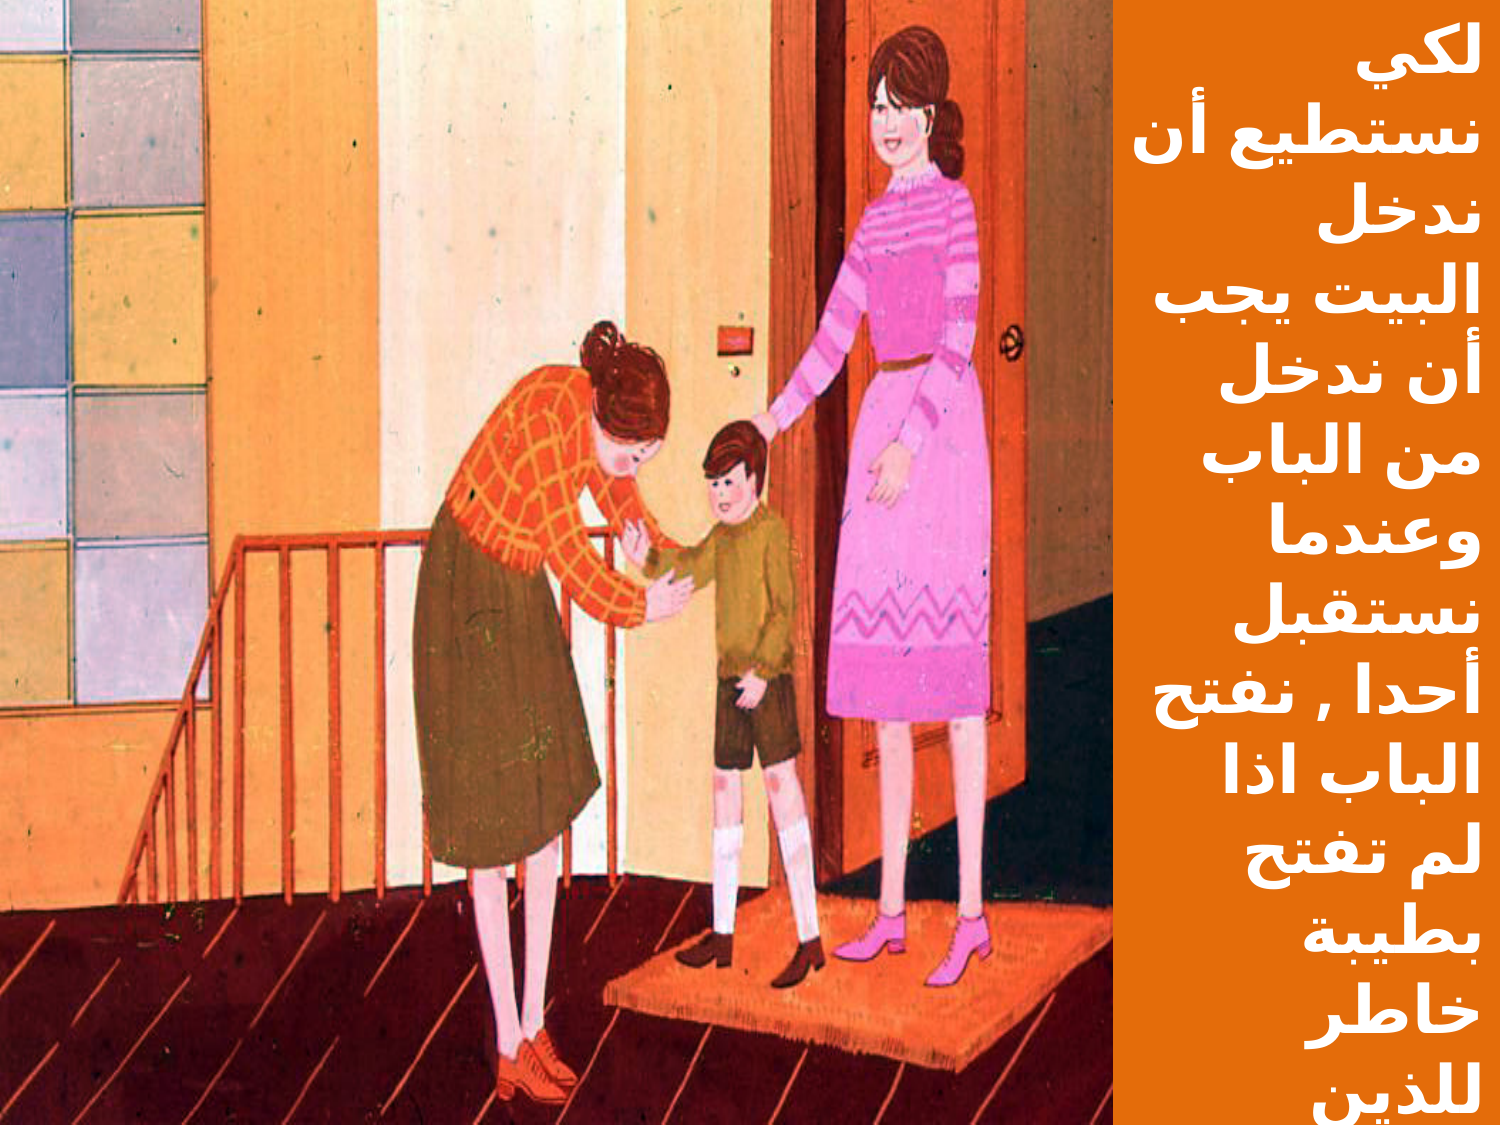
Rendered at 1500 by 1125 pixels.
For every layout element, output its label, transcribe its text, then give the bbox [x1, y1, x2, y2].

text_box لكي نستطيع أن ندخل البيت يجب أن ندخل من الباب وعندما نستقبل أحدا , نفتح الباب اذا لم تفتح بطيبة خاطر للذين يزوروننا فيسوع يزعل منا لأن يسوع يريد أن نحب كل لناس [1114, 0, 1500, 1125]
picture [0, 0, 1114, 1125]
